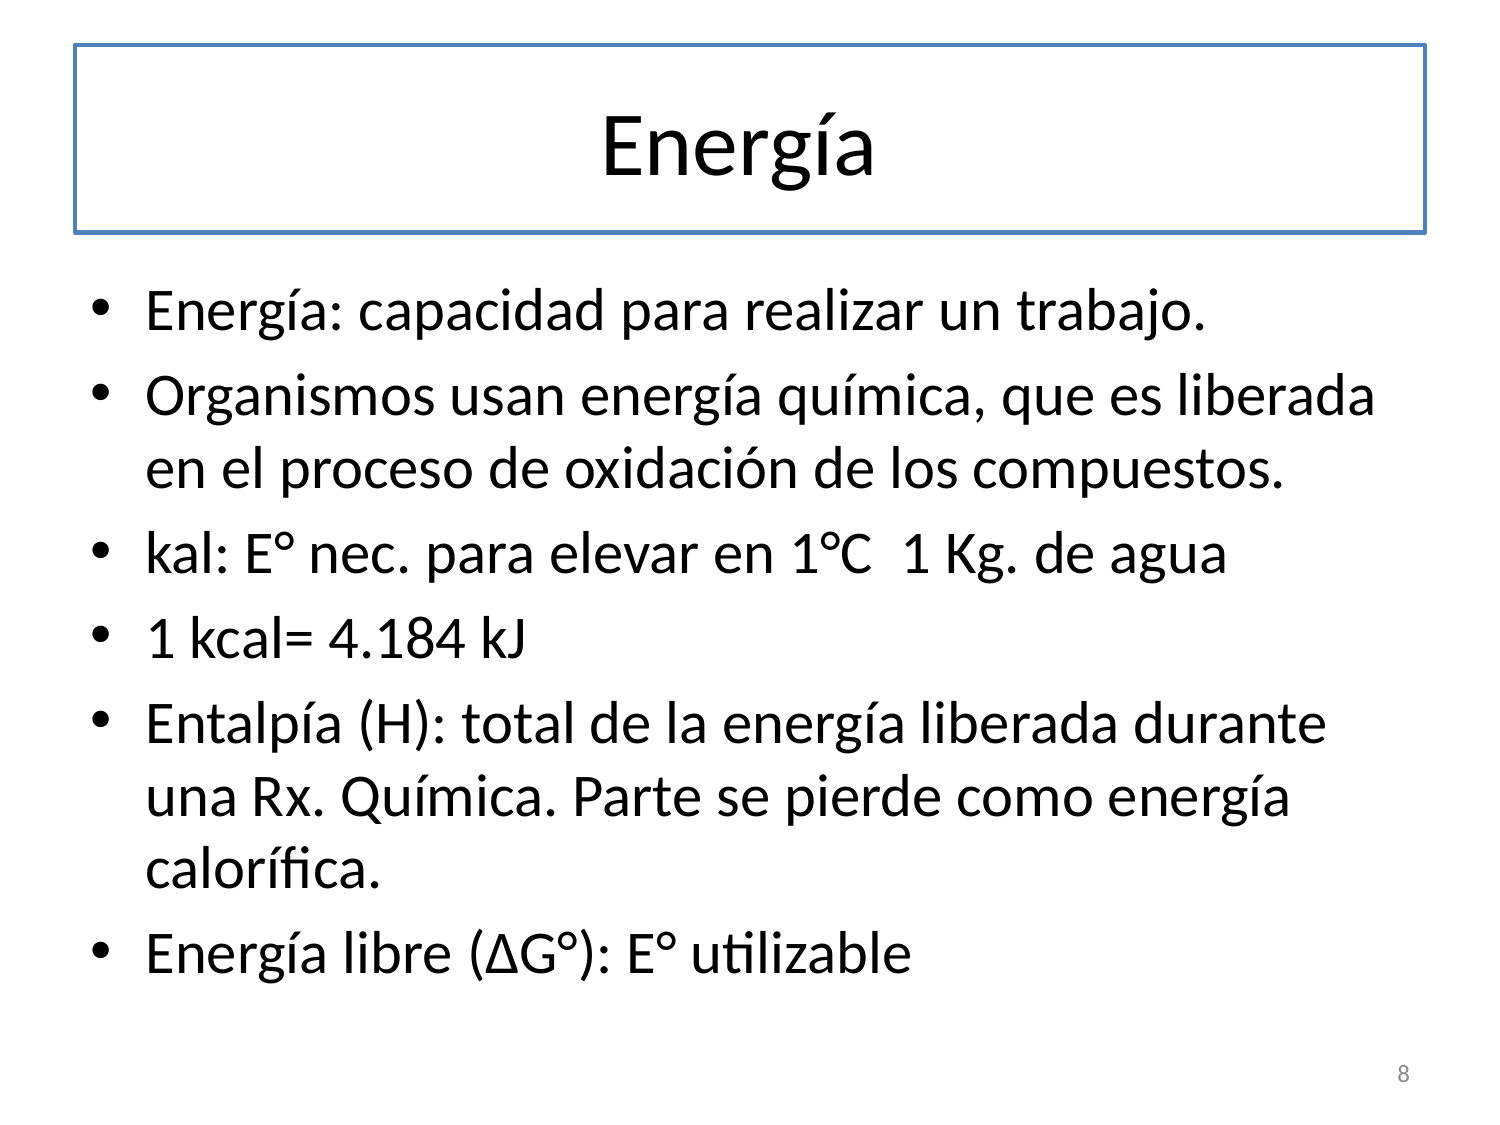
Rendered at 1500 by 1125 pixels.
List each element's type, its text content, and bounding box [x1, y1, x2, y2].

list Energía: capacidad para realizar un trabajo. Organismos usan energía química, que es liberada en el proceso de oxidación de los compuestos. kal: E° nec. para elevar en 1°C 1 Kg. de agua 1 kcal= 4.184 kJ Entalpía (H): total de la energía liberada durante una Rx. Química. Parte se pierde como energía calorífica. Energía libre (∆G°): E° utilizable [75, 262, 1425, 1005]
slide_number 8 [1074, 1042, 1425, 1103]
title Energía [73, 43, 1427, 235]
